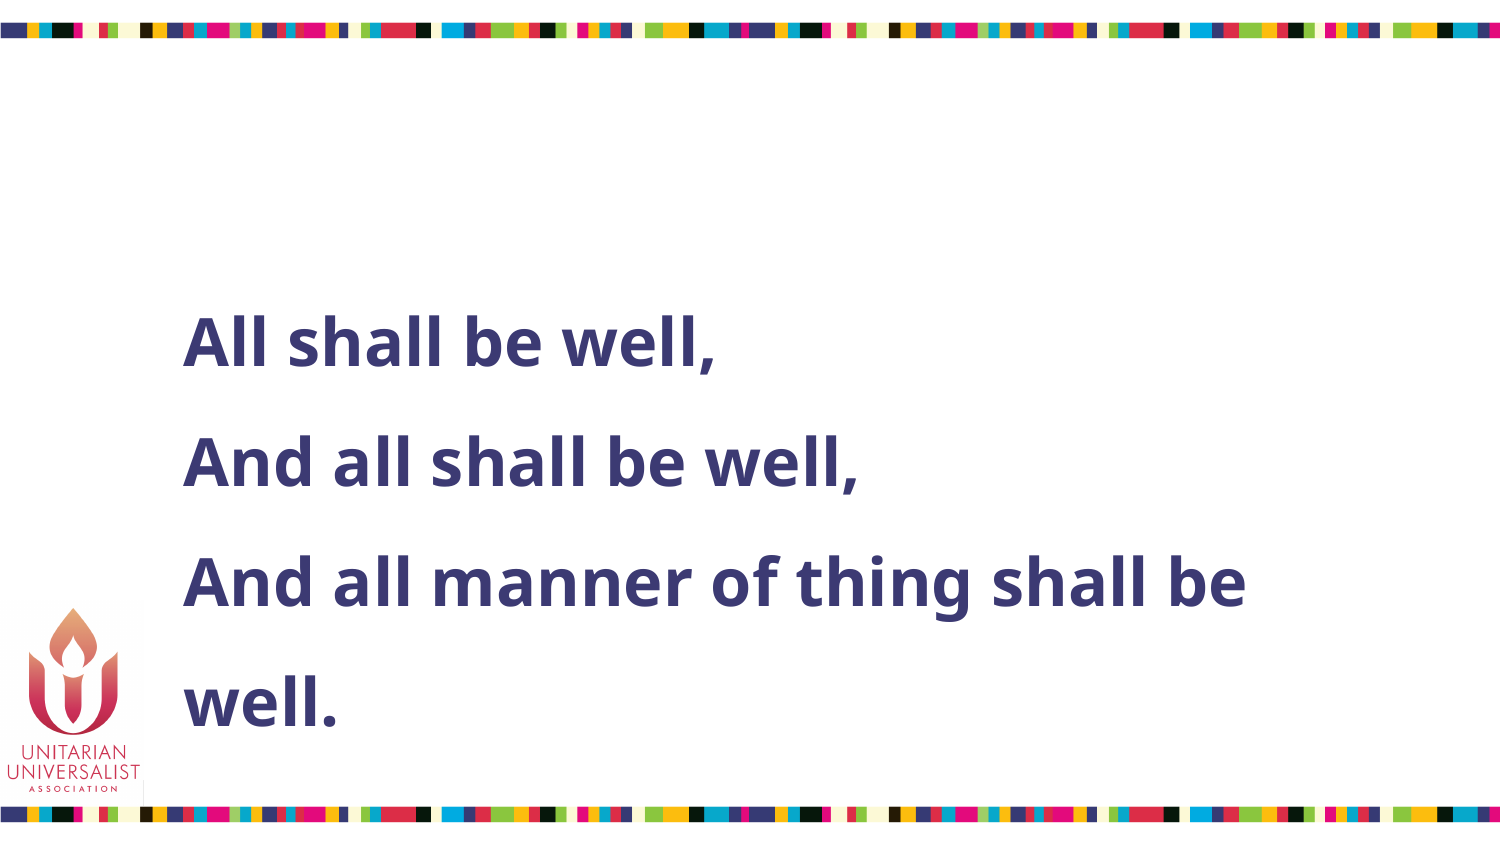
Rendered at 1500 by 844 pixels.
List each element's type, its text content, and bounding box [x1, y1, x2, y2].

picture [0, 600, 1500, 824]
text_box All shall be well, And all shall be well, And all manner of thing shall be well. [168, 245, 1421, 755]
picture [0, 22, 1500, 40]
